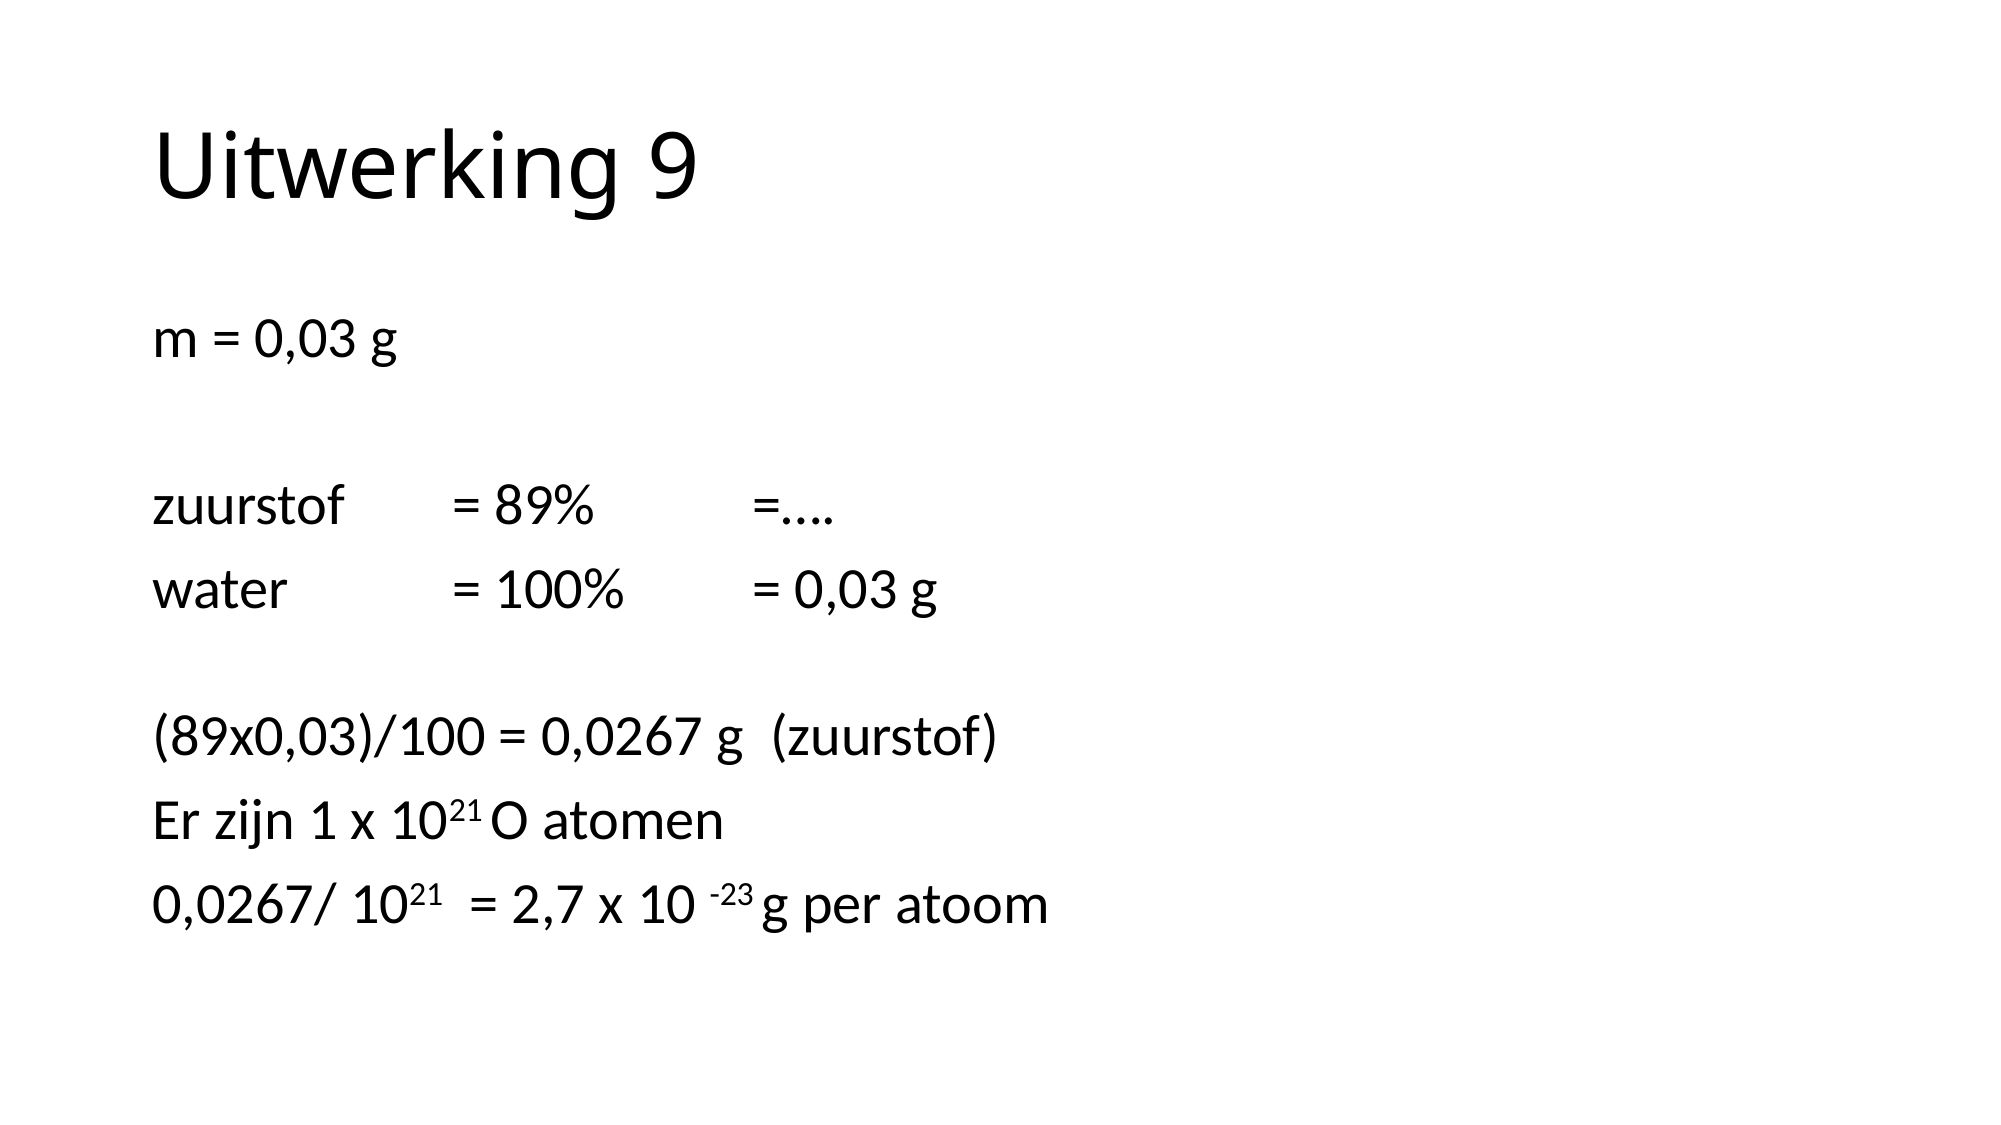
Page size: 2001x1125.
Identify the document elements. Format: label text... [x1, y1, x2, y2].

list m = 0,03 g zuurstof = 89% =…. water = 100% = 0,03 g (89x0,03)/100 = 0,0267 g (zuurstof) Er zijn 1 x 1021 O atomen 0,0267/ 1021 = 2,7 x 10 -23 g per atoom [137, 299, 1863, 1014]
title Uitwerking 9 [137, 59, 1863, 278]
